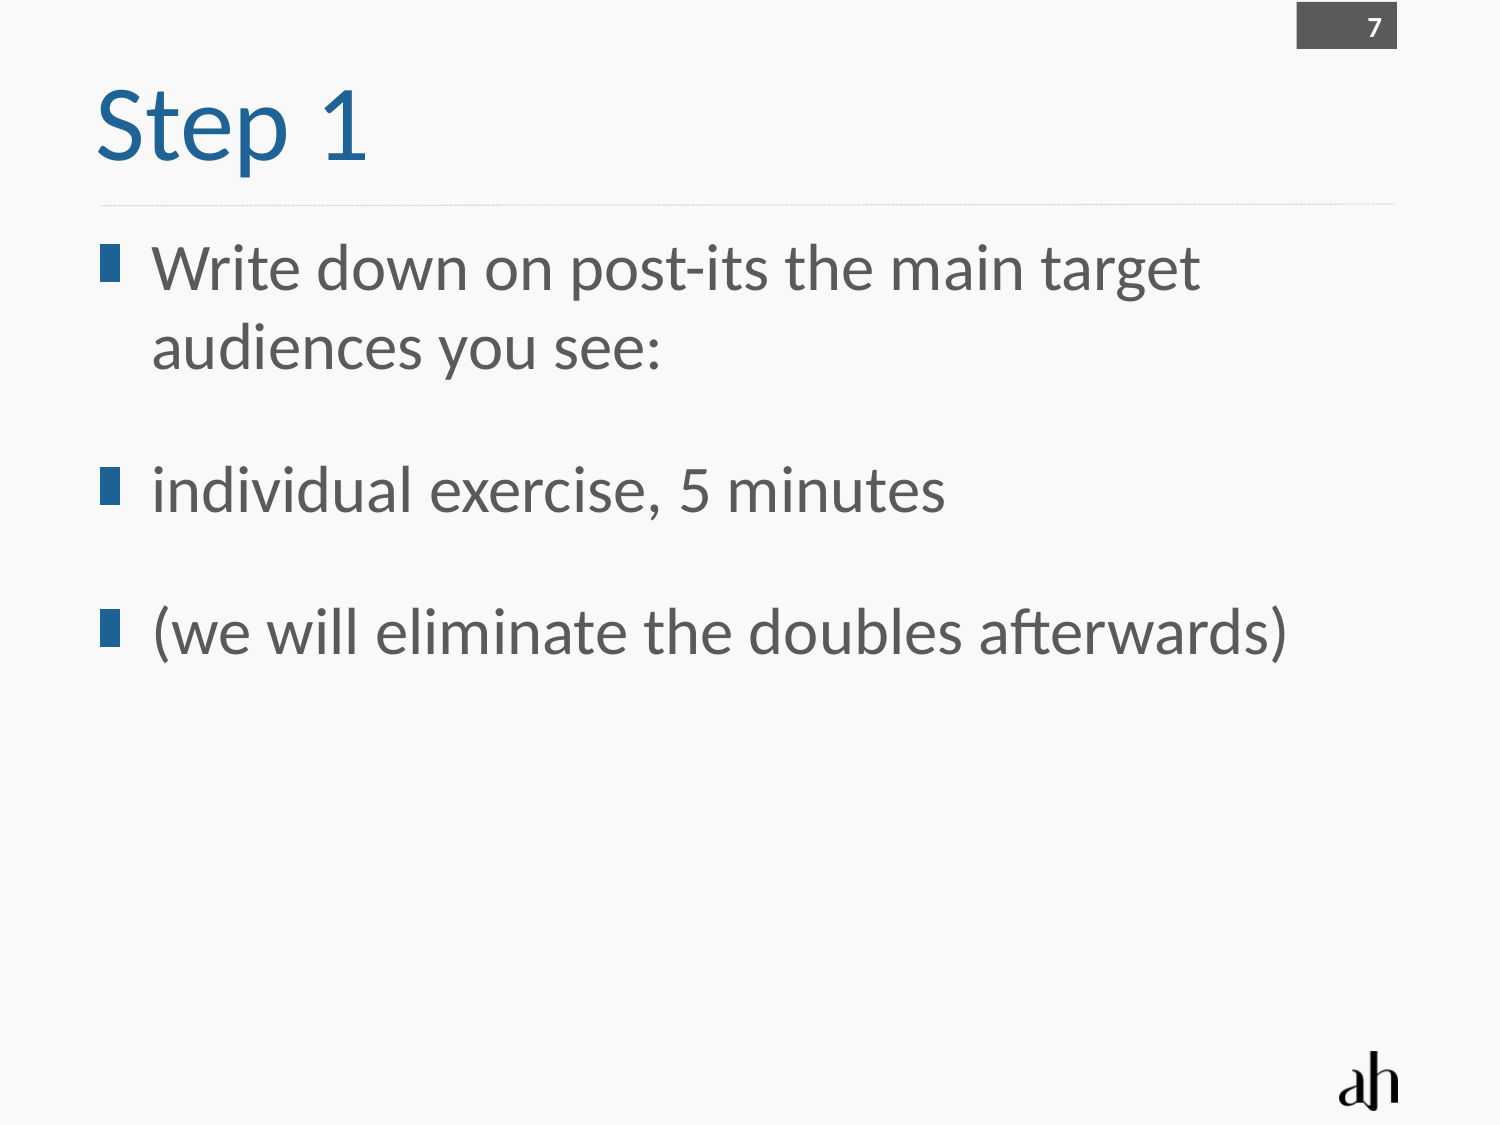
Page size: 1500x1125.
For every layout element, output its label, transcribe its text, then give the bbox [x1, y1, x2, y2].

slide_number 7 [1296, 1, 1397, 49]
picture [100, 609, 120, 647]
list Write down on post-its the main target audiences you see: individual exercise, 5 minutes (we will eliminate the doubles afterwards) [80, 215, 1395, 1020]
picture [1339, 1051, 1398, 1111]
picture [100, 244, 120, 282]
title Step 1 [80, 23, 1305, 190]
picture [100, 467, 120, 505]
